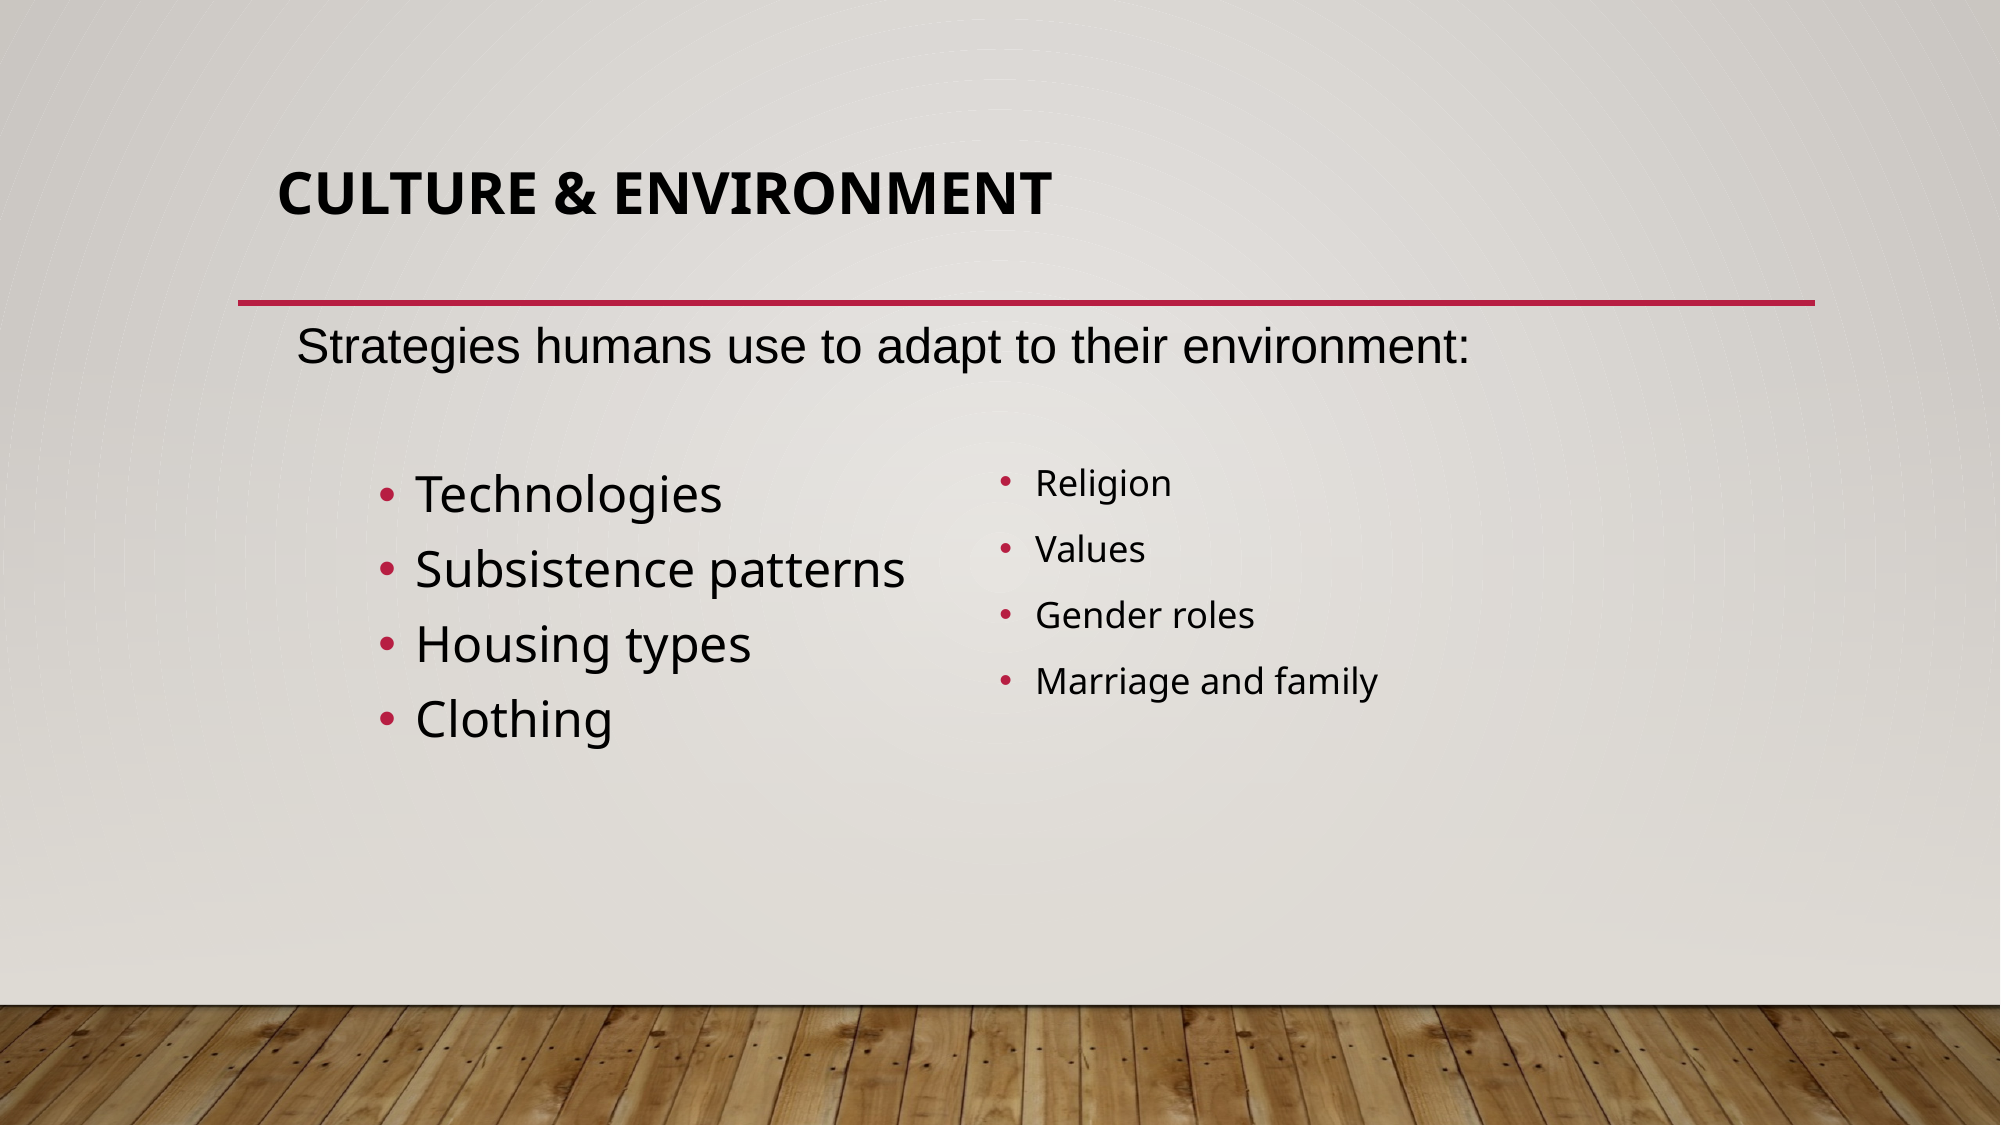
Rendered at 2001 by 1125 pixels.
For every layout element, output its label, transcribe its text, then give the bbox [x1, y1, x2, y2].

picture [0, 1005, 2000, 1125]
list Religion Values Gender roles Marriage and family [984, 443, 1586, 710]
title Culture & environment [261, 156, 1838, 331]
text_box Strategies humans use to adapt to their environment: [281, 305, 1644, 381]
list Technologies Subsistence patterns Housing types Clothing [363, 462, 1026, 772]
